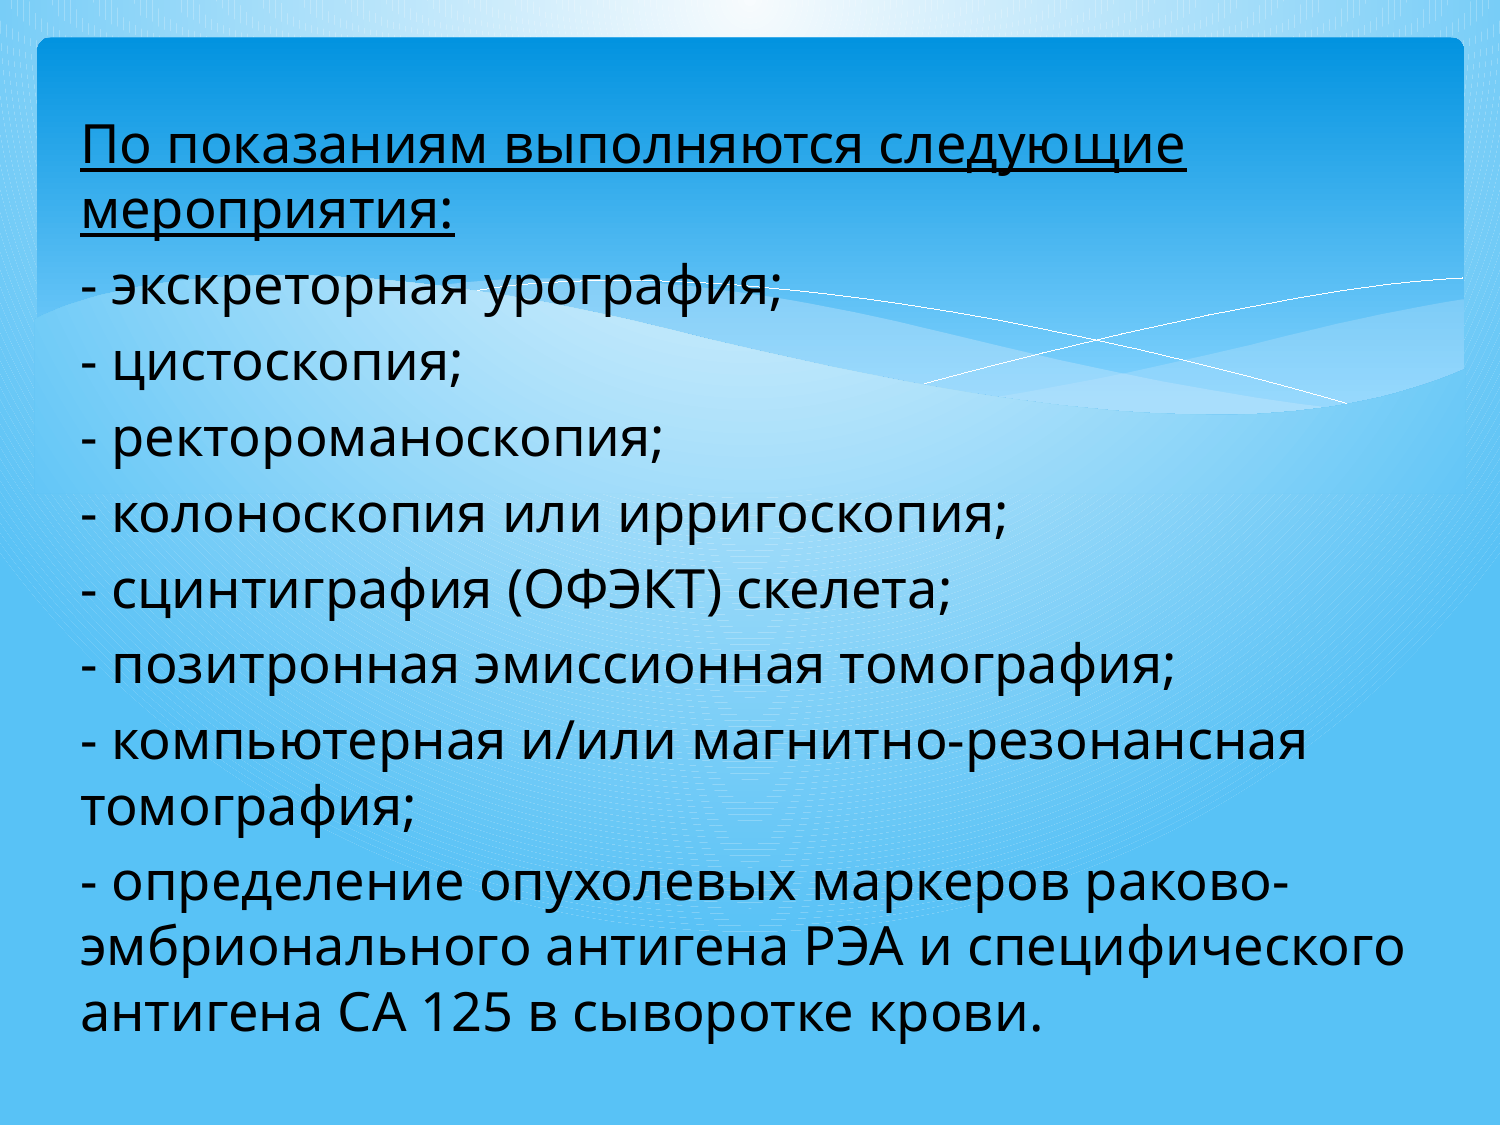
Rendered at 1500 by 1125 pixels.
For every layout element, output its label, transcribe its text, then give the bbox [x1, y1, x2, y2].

list По показаниям выполняются следующие мероприятия: - экскреторная урография; - цистоскопия; - ректороманоскопия; - колоноскопия или ирригоскопия; - сцинтиграфия (ОФЭКТ) скелета; - позитронная эмиссионная томография; - компьютерная и/или магнитно-резонансная томография; - определение опухолевых маркеров раково-эмбрионального антигена РЭА и специфического антигена СА 125 в сыворотке крови. [64, 101, 1459, 1059]
